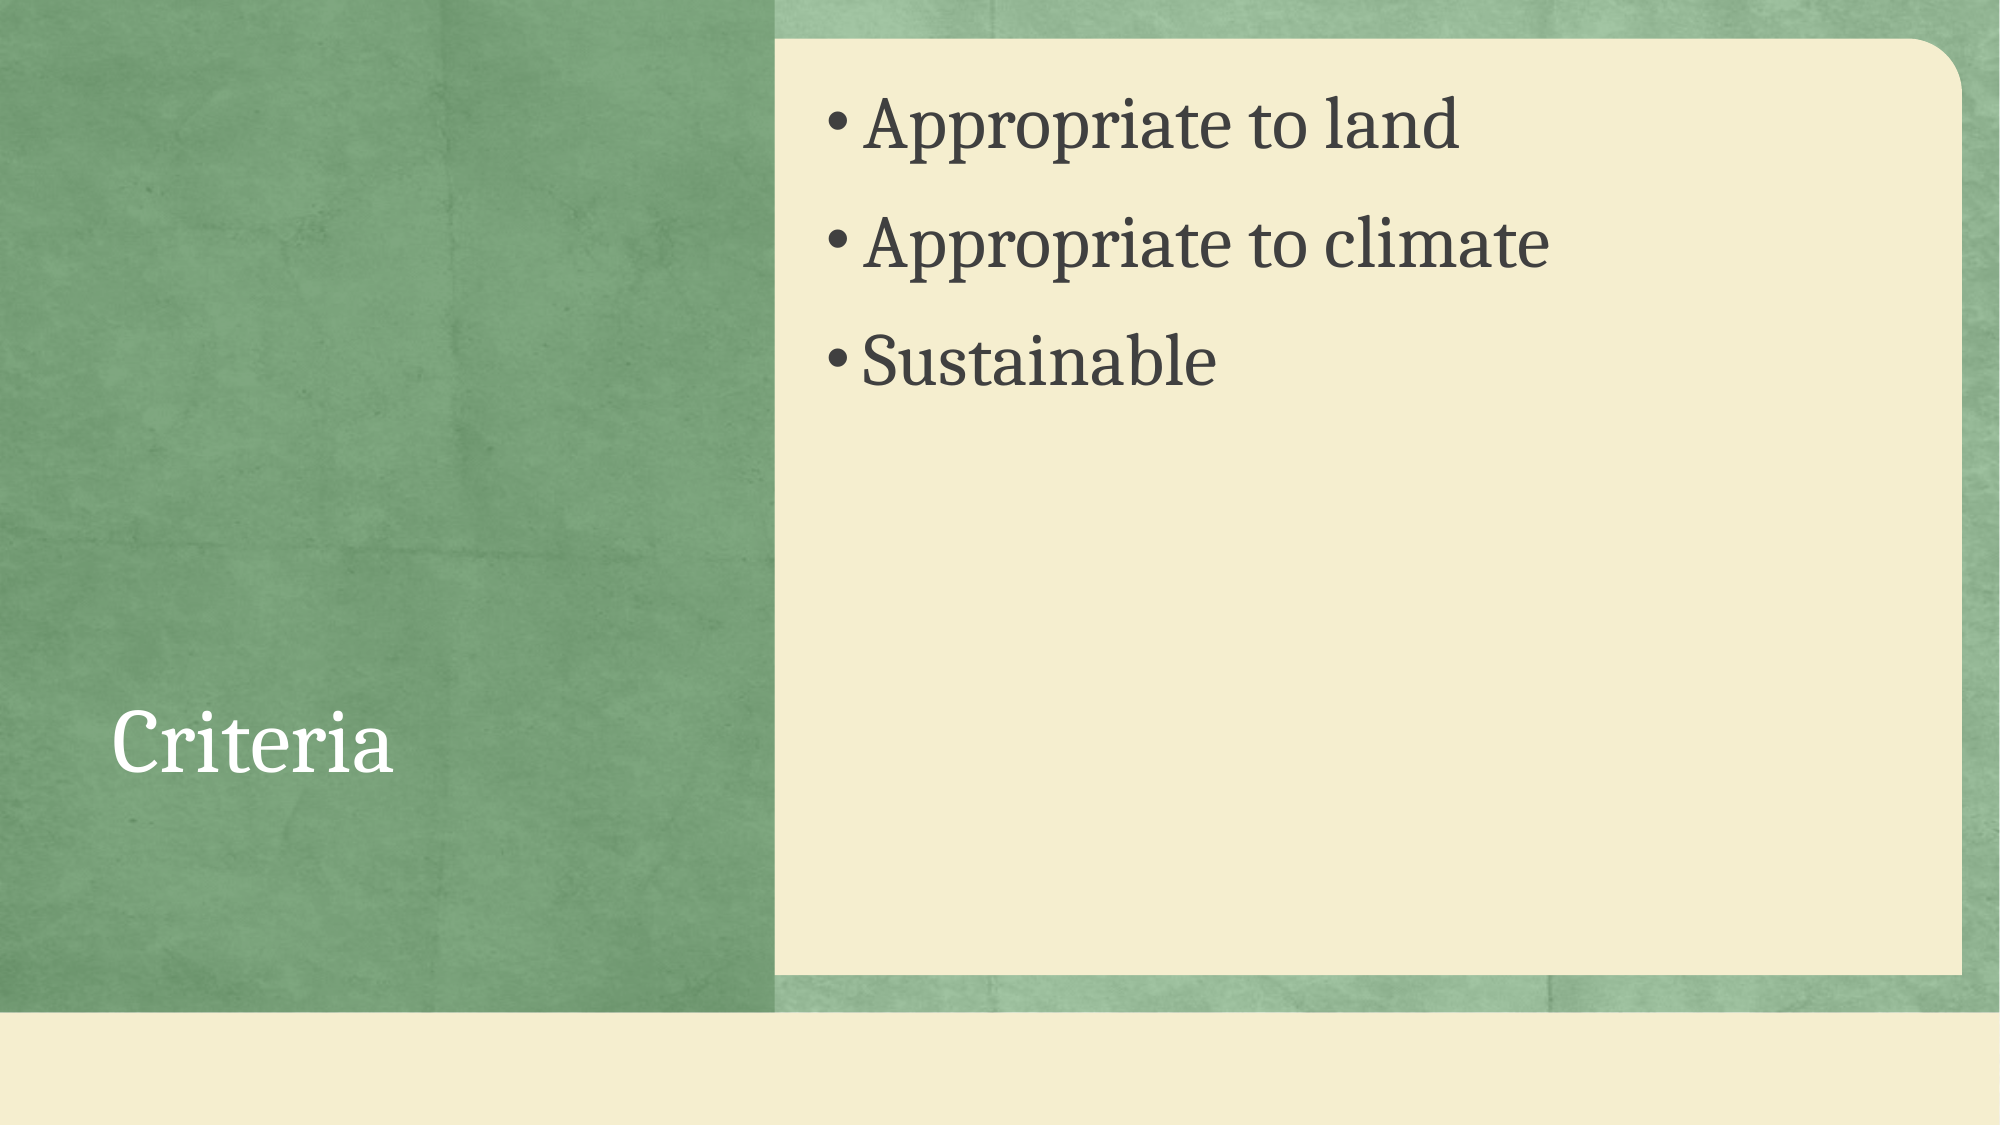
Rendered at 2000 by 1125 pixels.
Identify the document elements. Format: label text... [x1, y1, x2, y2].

title Criteria [97, 38, 717, 800]
list Appropriate to land Appropriate to climate Sustainable [811, 76, 1925, 938]
